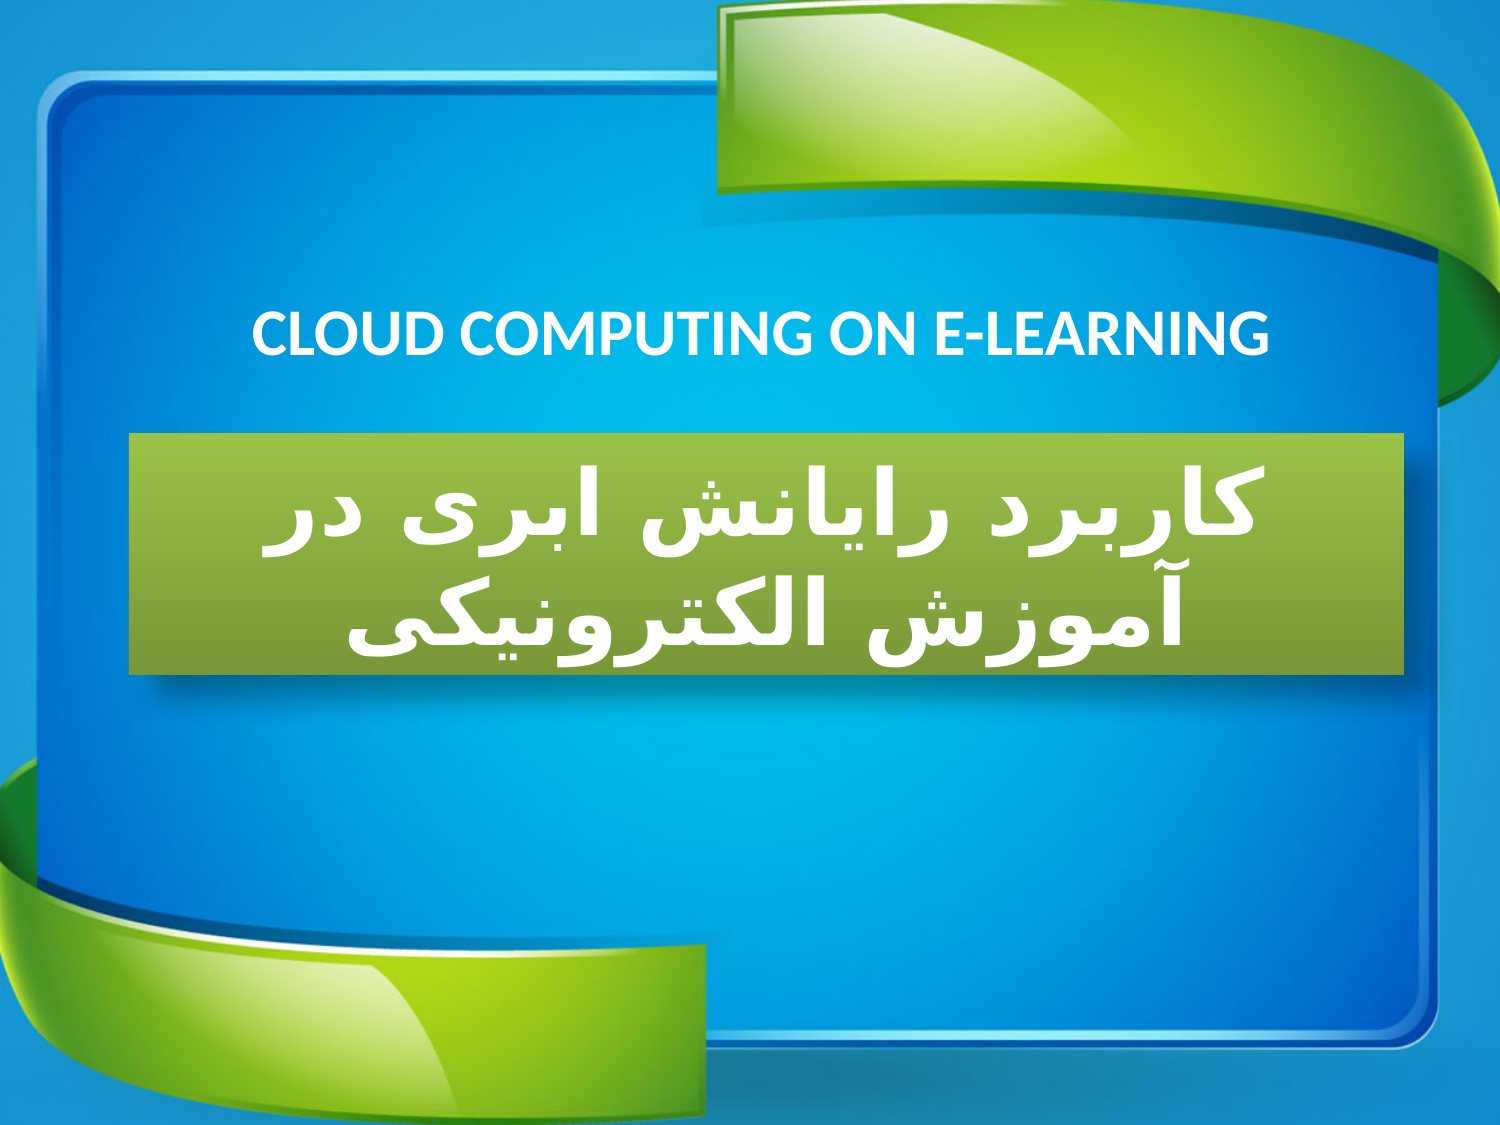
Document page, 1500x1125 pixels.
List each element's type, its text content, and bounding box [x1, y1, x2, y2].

title کاربرد رایانش ابری در آموزش الکترونیکی [128, 433, 1405, 675]
picture [0, 0, 1500, 1125]
subtitle CLOUD COMPUTING ON E-LEARNING [152, 281, 1372, 569]
